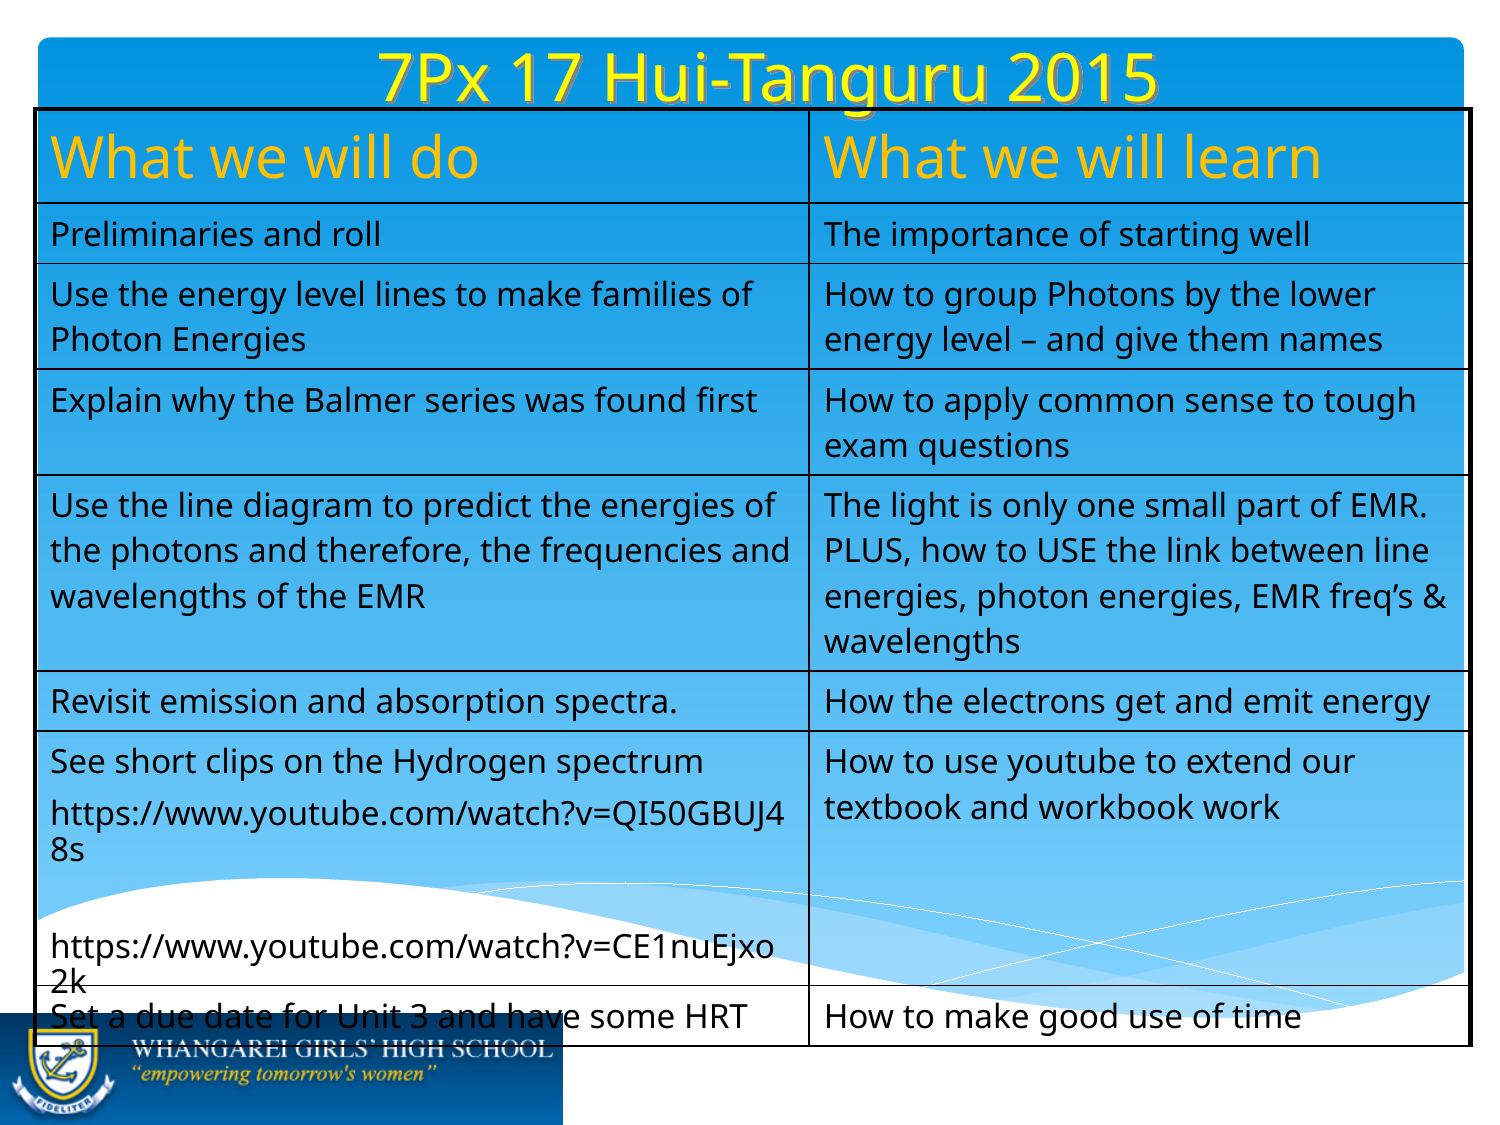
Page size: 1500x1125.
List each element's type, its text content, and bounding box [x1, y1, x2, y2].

table_cell The light is only one small part of EMR. PLUS, how to USE the link between line energies, photon energies, EMR freq’s & wavelengths [810, 476, 1468, 670]
table_cell How to apply common sense to tough exam questions [810, 370, 1468, 474]
table_cell How to make good use of time [810, 986, 1468, 1045]
text_box 7Px 17 Hui-Tanguru 2015 [162, 24, 1375, 107]
picture [0, 1012, 563, 1125]
table_cell Use the line diagram to predict the energies of the photons and therefore, the frequencies and wavelengths of the EMR [37, 476, 808, 670]
table_cell Explain why the Balmer series was found first [37, 370, 808, 474]
table_cell How to use youtube to extend our textbook and workbook work [810, 732, 1468, 985]
table_cell See short clips on the Hydrogen spectrum https://www.youtube.com/watch?v=QI50GBUJ48s https://www.youtube.com/watch?v=CE1nuEjxo2k [37, 732, 808, 985]
table_cell Set a due date for Unit 3 and have some HRT [37, 986, 808, 1045]
table_cell How the electrons get and emit energy [810, 672, 1468, 730]
table_header What we will learn [810, 111, 1468, 202]
table_cell Preliminaries and roll [37, 204, 808, 263]
table_cell Revisit emission and absorption spectra. [37, 672, 808, 730]
table_cell The importance of starting well [810, 204, 1468, 263]
table_cell Use the energy level lines to make families of Photon Energies [37, 264, 808, 368]
table_header What we will do [37, 111, 808, 202]
table_cell How to group Photons by the lower energy level – and give them names [810, 264, 1468, 368]
